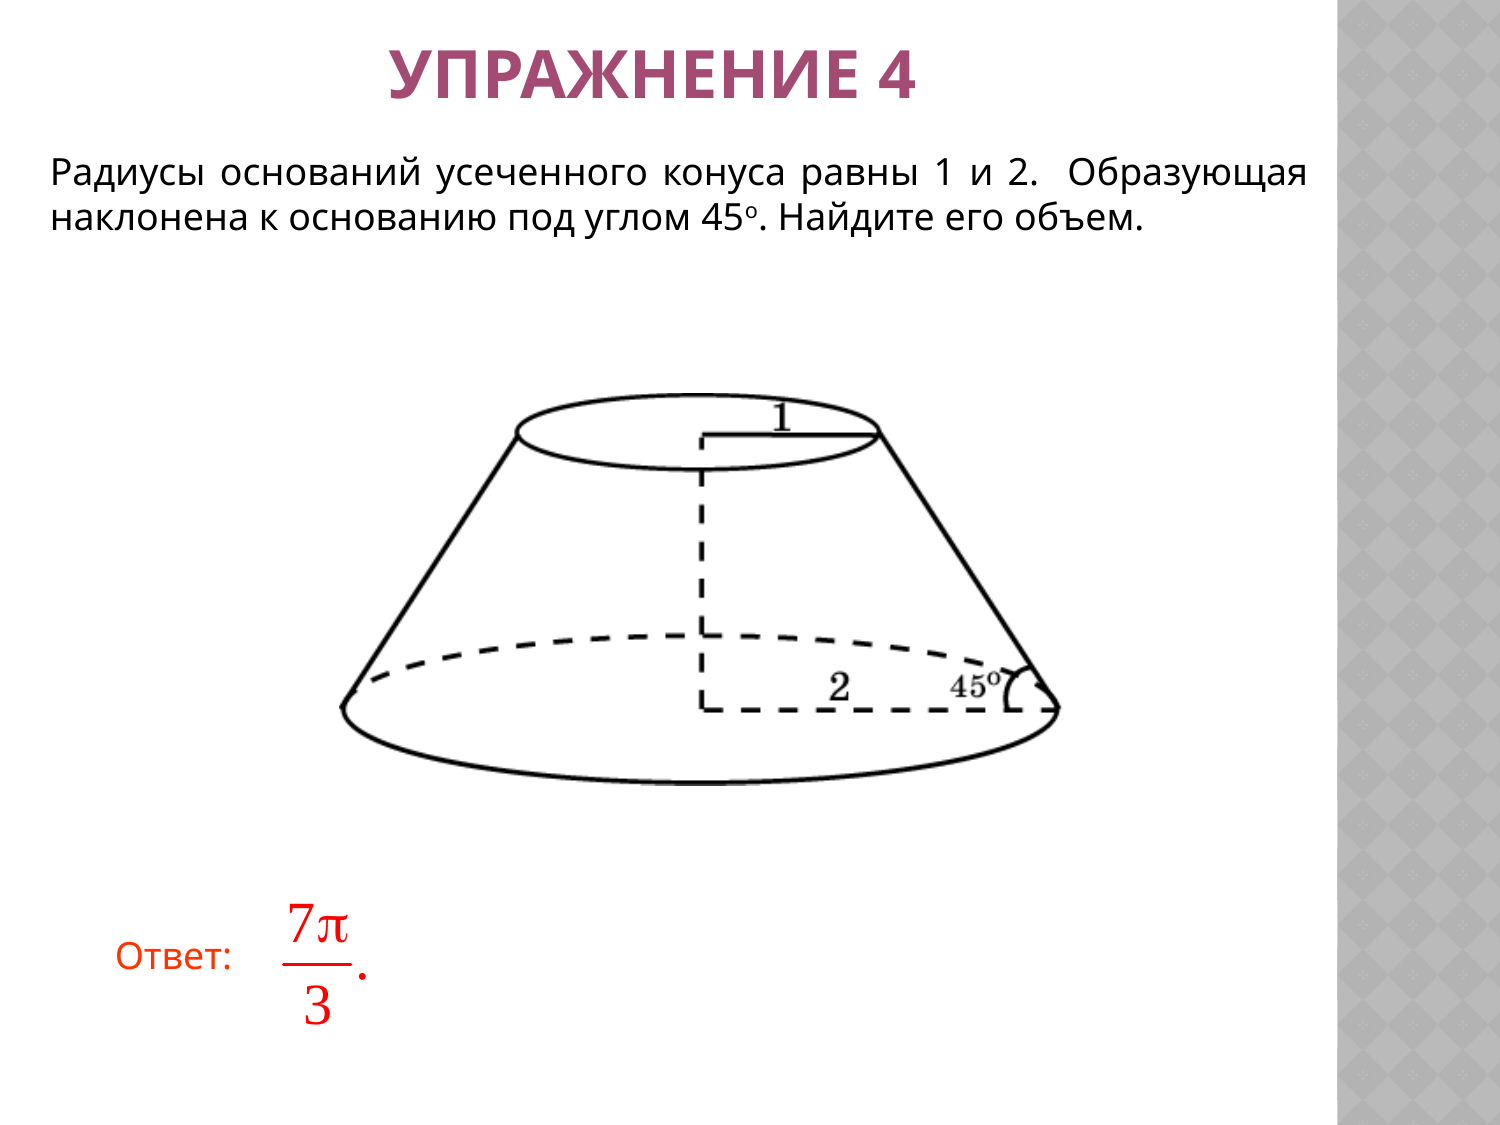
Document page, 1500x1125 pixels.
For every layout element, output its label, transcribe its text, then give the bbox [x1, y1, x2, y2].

picture [339, 393, 1063, 786]
text_box Упражнение 4 [46, 24, 1259, 138]
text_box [99, 893, 663, 1032]
text_box Радиусы оснований усеченного конуса равны 1 и 2. Образующая наклонена к основанию под углом 45о. Найдите его объем. [35, 140, 1325, 245]
